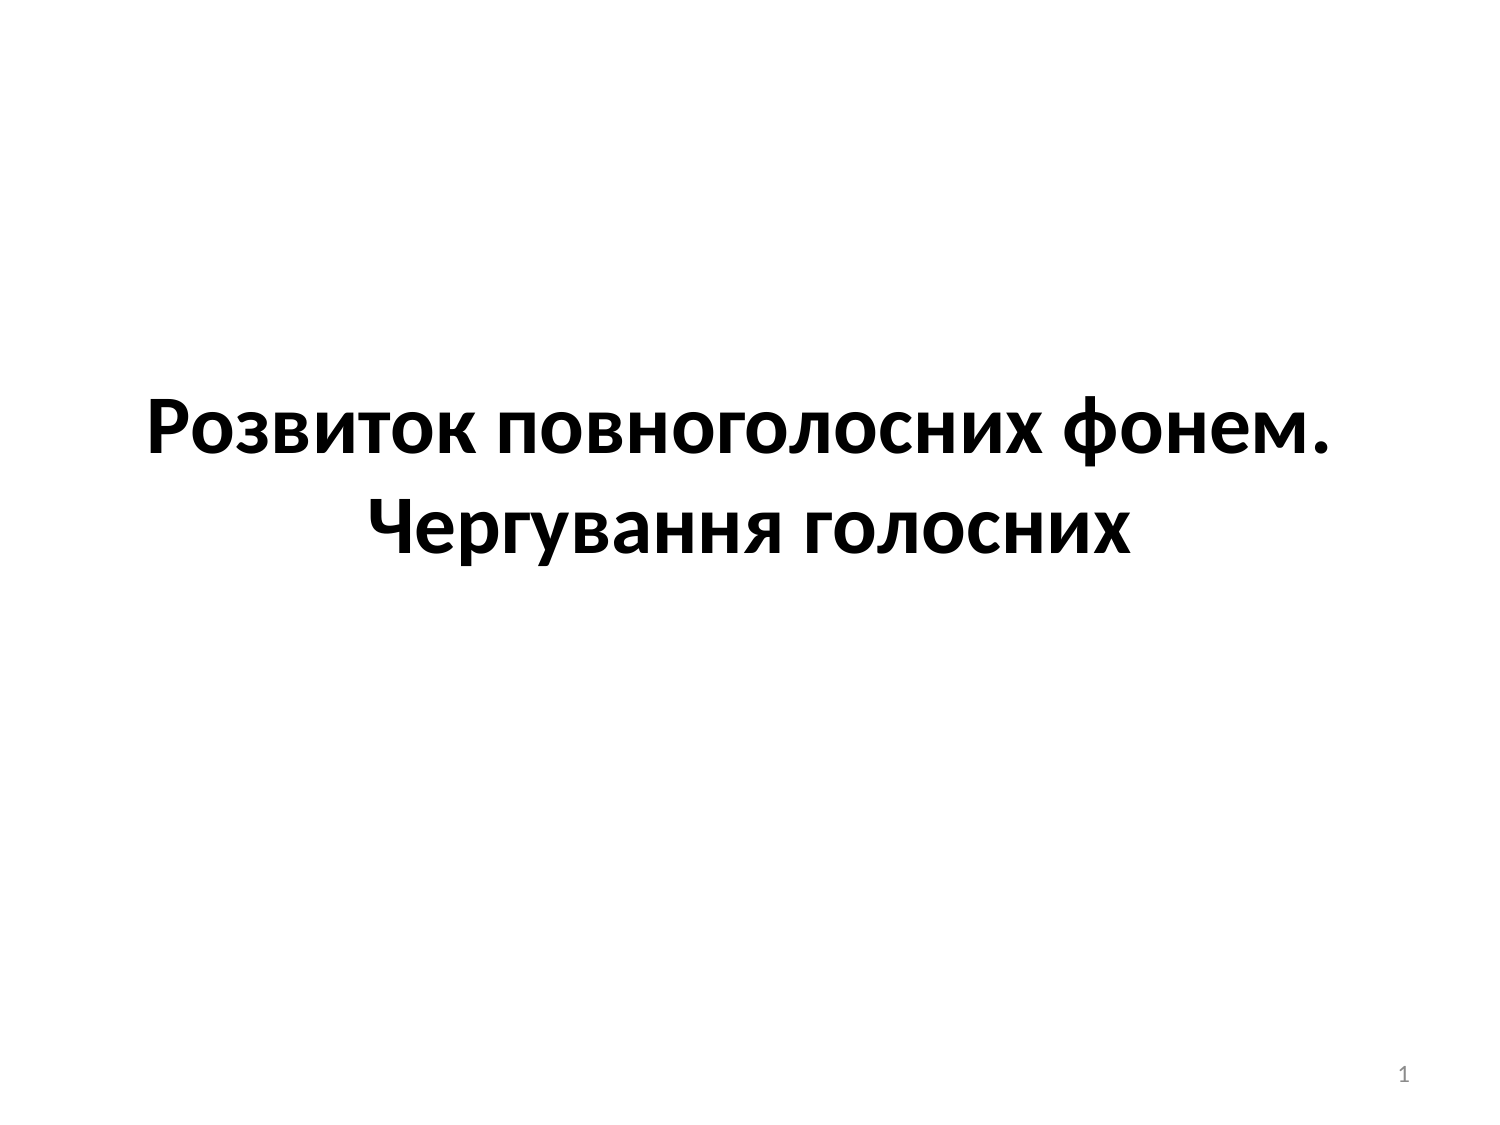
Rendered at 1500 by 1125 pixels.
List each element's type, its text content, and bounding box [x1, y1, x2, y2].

title Розвиток повноголосних фонем. Чергування голосних [112, 349, 1388, 591]
slide_number 1 [1074, 1042, 1425, 1103]
